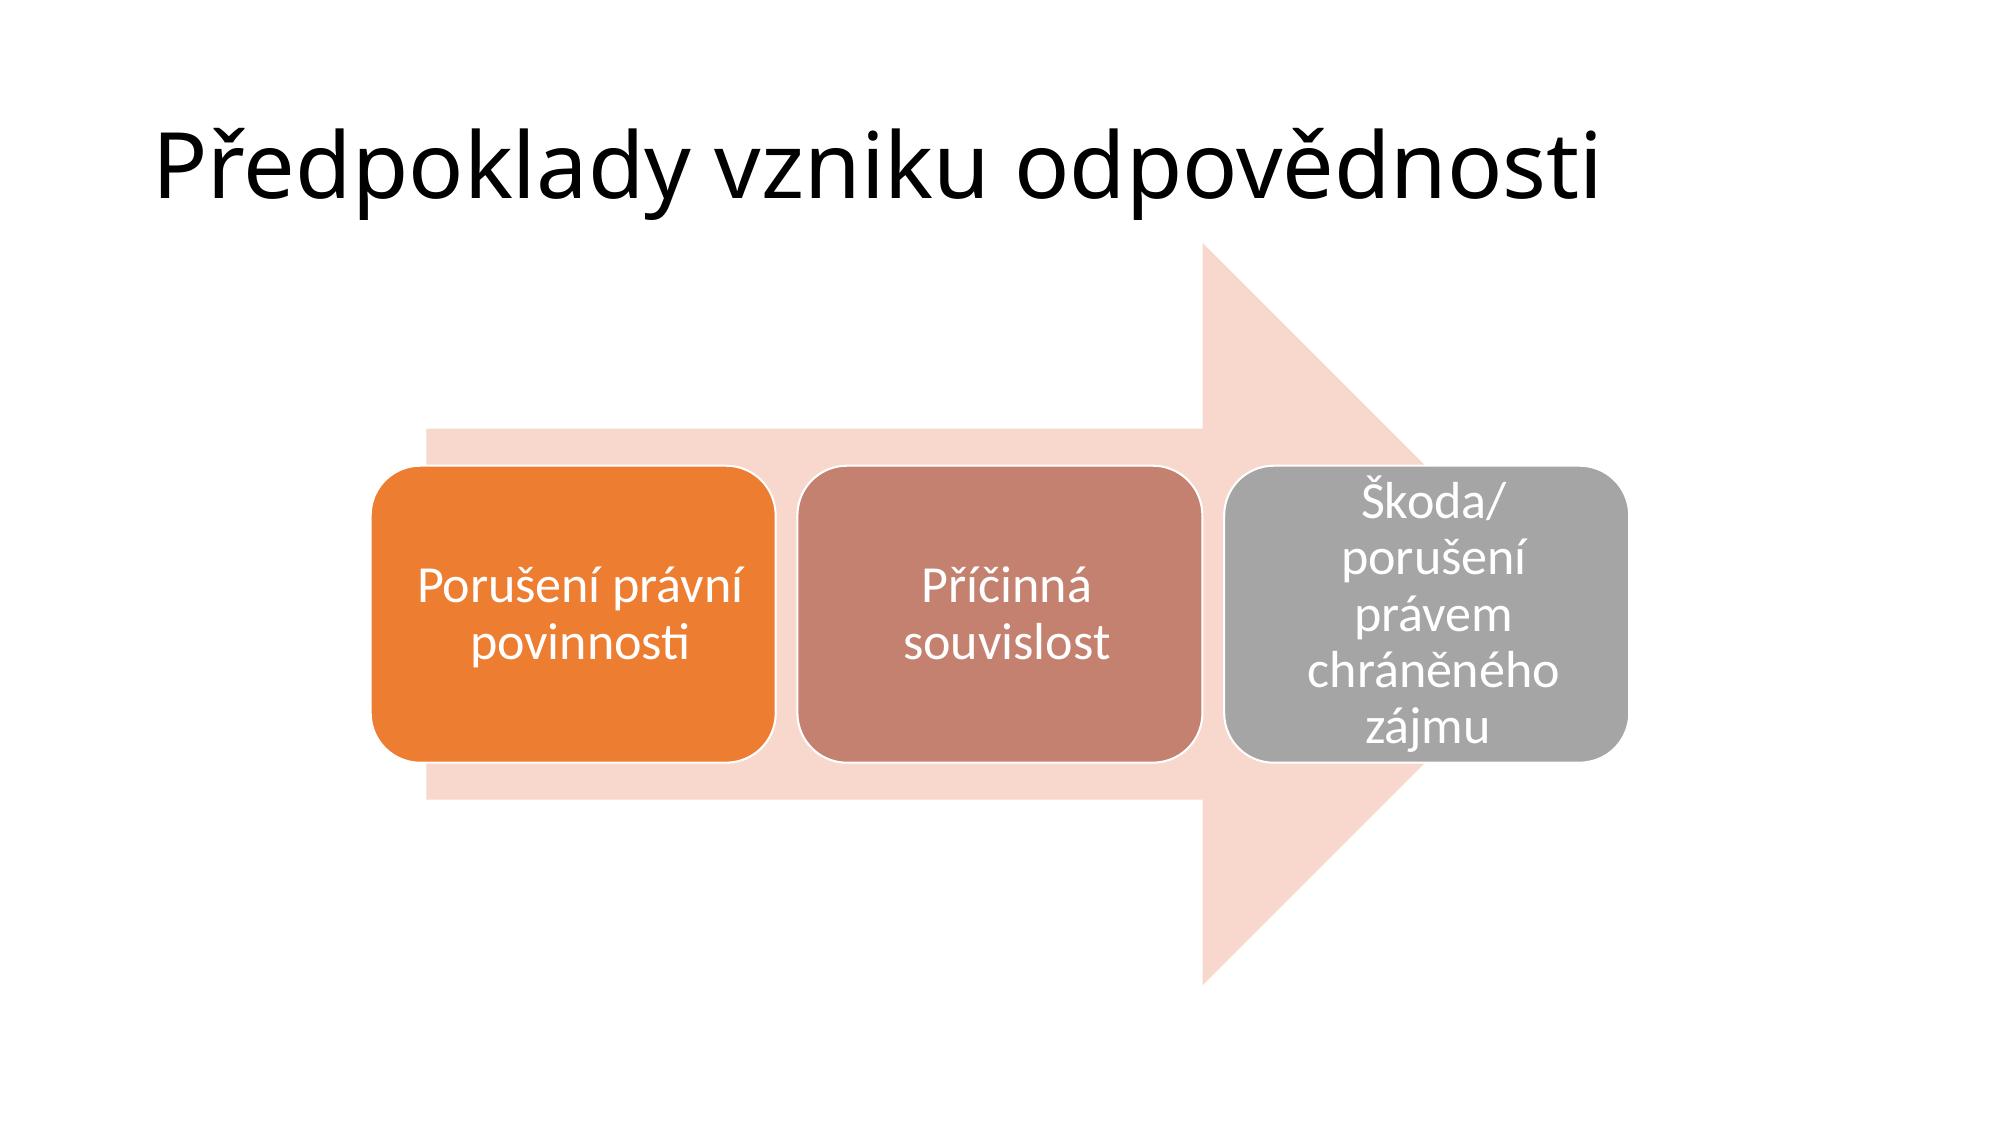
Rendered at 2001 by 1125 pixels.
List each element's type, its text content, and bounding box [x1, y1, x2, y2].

title Předpoklady vzniku odpovědnosti [137, 59, 1863, 278]
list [324, 242, 1675, 986]
